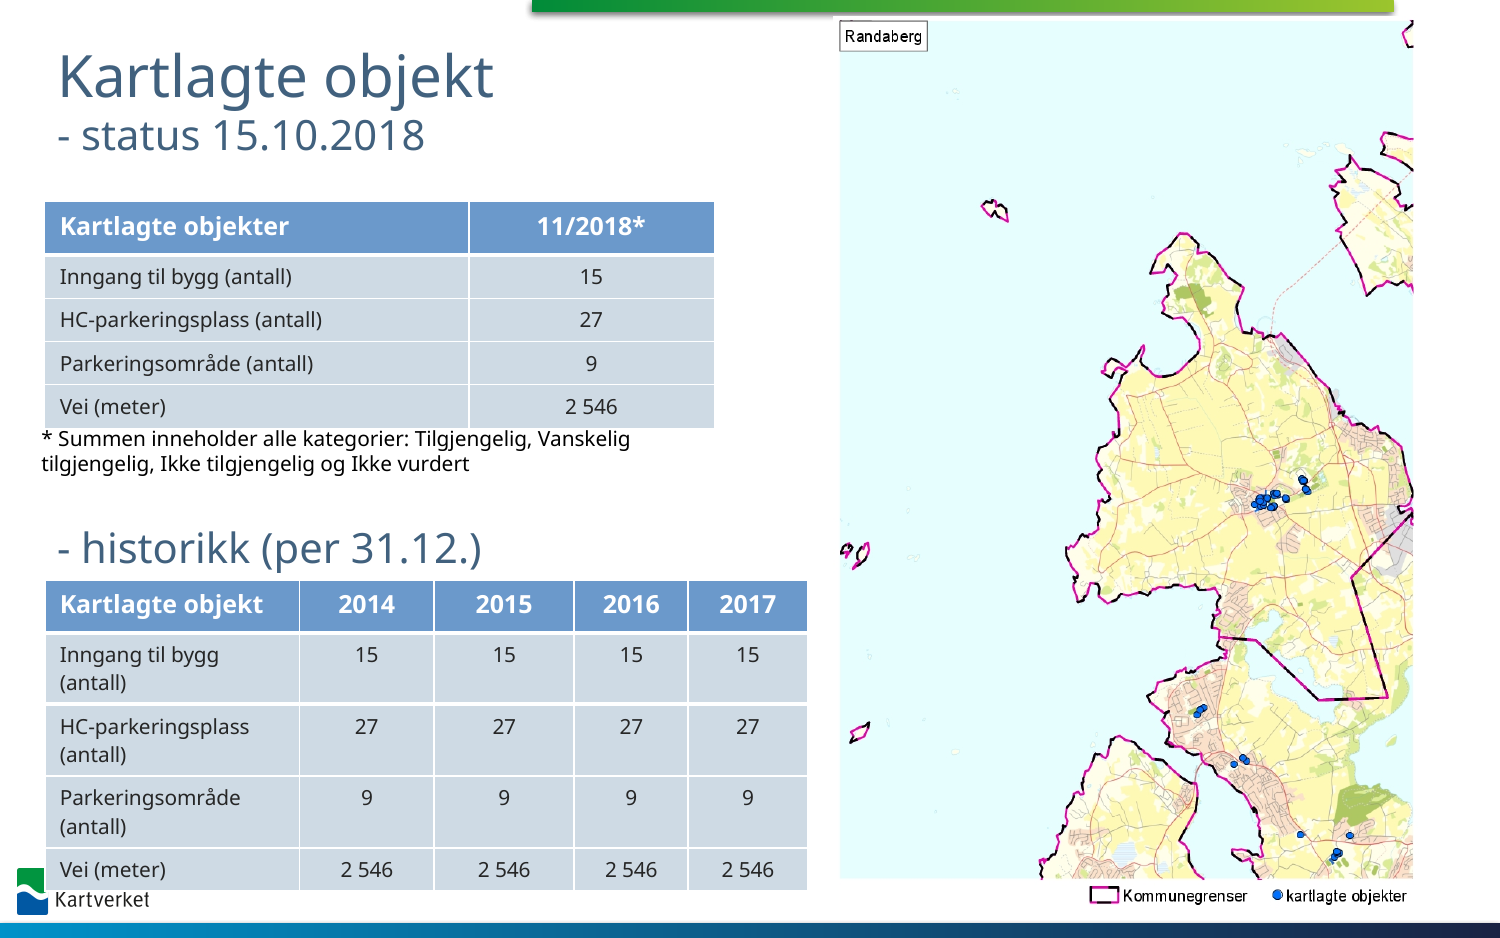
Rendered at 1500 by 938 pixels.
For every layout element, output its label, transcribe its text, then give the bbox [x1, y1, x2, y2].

table_cell HC-parkeringsplass (antall) [46, 706, 299, 775]
table_header Kartlagte objekter [45, 202, 468, 253]
table_cell 15 [300, 635, 433, 702]
table_cell 9 [470, 342, 714, 384]
table_cell 9 [575, 777, 687, 847]
table_cell Inngang til bygg (antall) [45, 257, 468, 298]
table_cell Parkeringsområde (antall) [46, 777, 299, 847]
table_cell 2 546 [575, 849, 687, 890]
table_cell 2 546 [689, 849, 807, 890]
table_cell 2 546 [470, 385, 714, 428]
table_cell 2 546 [300, 849, 433, 890]
table_header 2015 [435, 581, 573, 631]
table_cell 9 [435, 777, 573, 847]
table_cell 27 [300, 706, 433, 775]
picture [833, 16, 1419, 913]
text_box - historikk (per 31.12.) [42, 496, 828, 580]
table_cell 27 [470, 299, 714, 341]
table_header Kartlagte objekt [46, 581, 299, 631]
table_cell 15 [435, 635, 573, 702]
text_box * Summen inneholder alle kategorier: Tilgjengelig, Vanskelig tilgjengelig, Ikke tilgjengelig og Ikke vurdert [26, 417, 711, 483]
table_header 11/2018* [470, 202, 714, 253]
table_cell 27 [575, 706, 687, 775]
table_cell Inngang til bygg (antall) [46, 635, 299, 702]
table_header 2017 [689, 581, 807, 631]
table_header 2016 [575, 581, 687, 631]
table_cell 27 [689, 706, 807, 775]
table_cell Vei (meter) [46, 849, 299, 890]
table_header 2014 [300, 581, 433, 631]
table_cell Parkeringsområde (antall) [45, 342, 468, 384]
table_cell 15 [689, 635, 807, 702]
table_cell 15 [575, 635, 687, 702]
text_box Kartlagte objekt - status 15.10.2018 [42, 24, 828, 167]
table_cell 9 [300, 777, 433, 847]
table_cell HC-parkeringsplass (antall) [45, 299, 468, 341]
table_cell 9 [689, 777, 807, 847]
table_cell 2 546 [435, 849, 573, 890]
table_cell Vei (meter) [45, 385, 468, 417]
table_cell 15 [470, 257, 714, 298]
table_cell 27 [435, 706, 573, 775]
